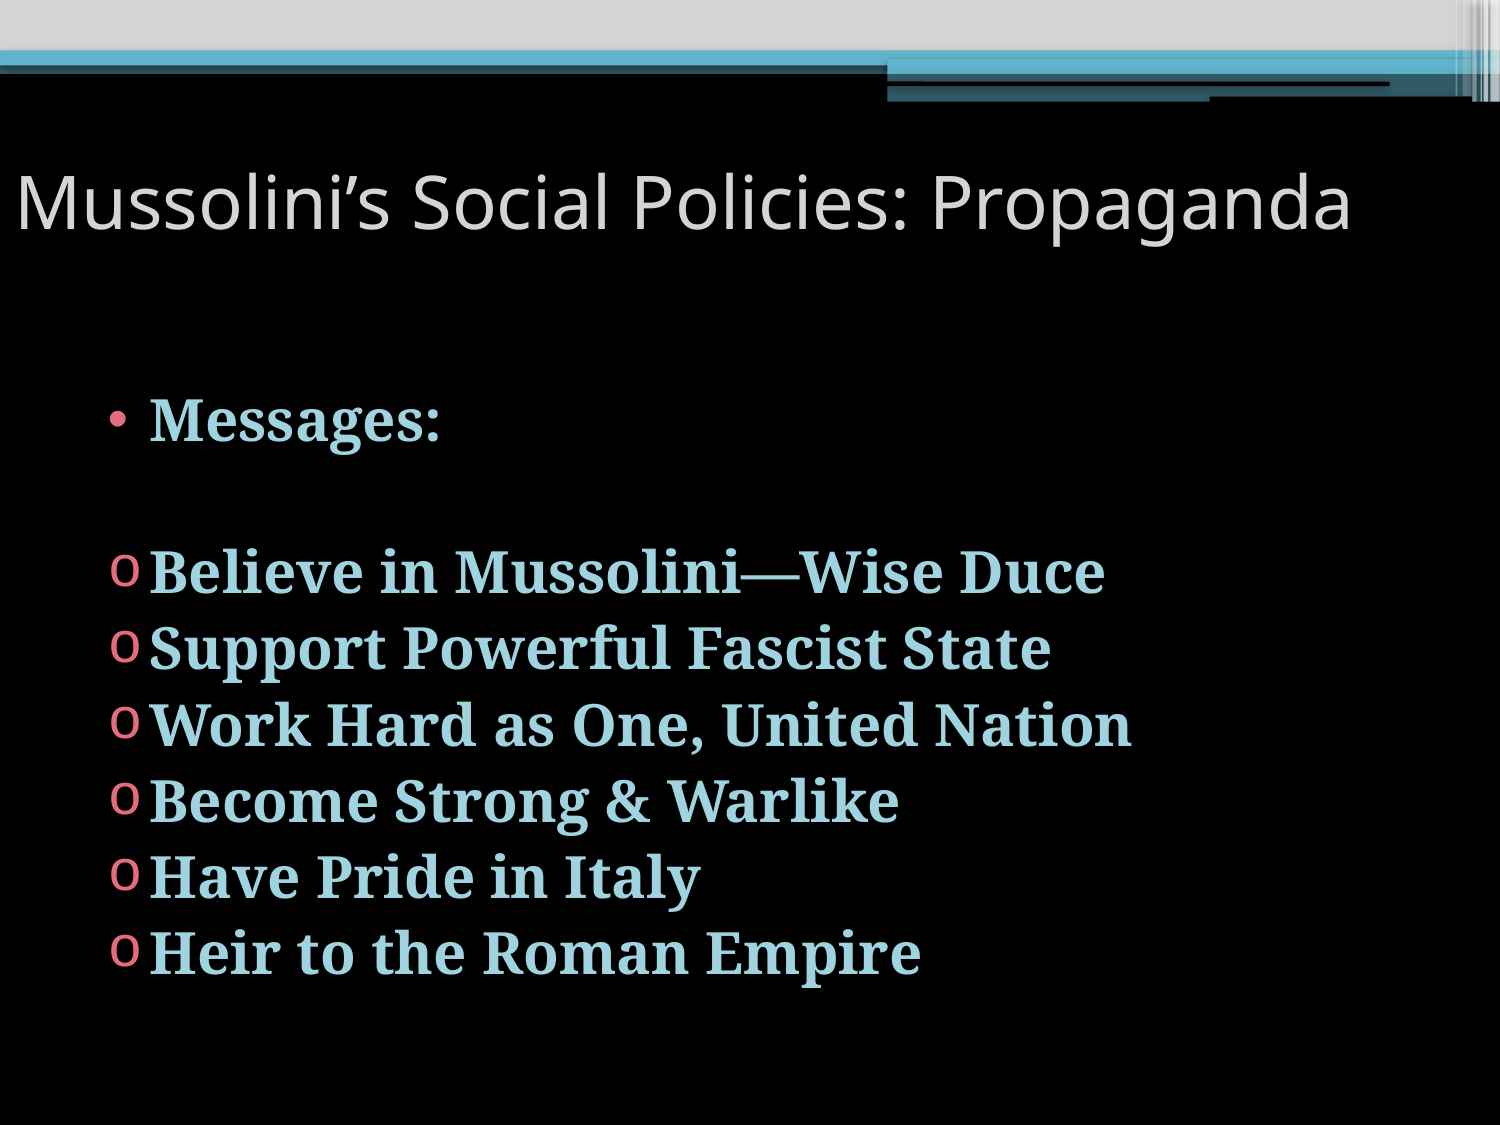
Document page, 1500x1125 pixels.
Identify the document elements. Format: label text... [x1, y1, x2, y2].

list Messages: Believe in Mussolini—Wise Duce Support Powerful Fascist State Work Hard as One, United Nation Become Strong & Warlike Have Pride in Italy Heir to the Roman Empire [75, 299, 1425, 1125]
title Mussolini’s Social Policies: Propaganda [0, 112, 1500, 288]
